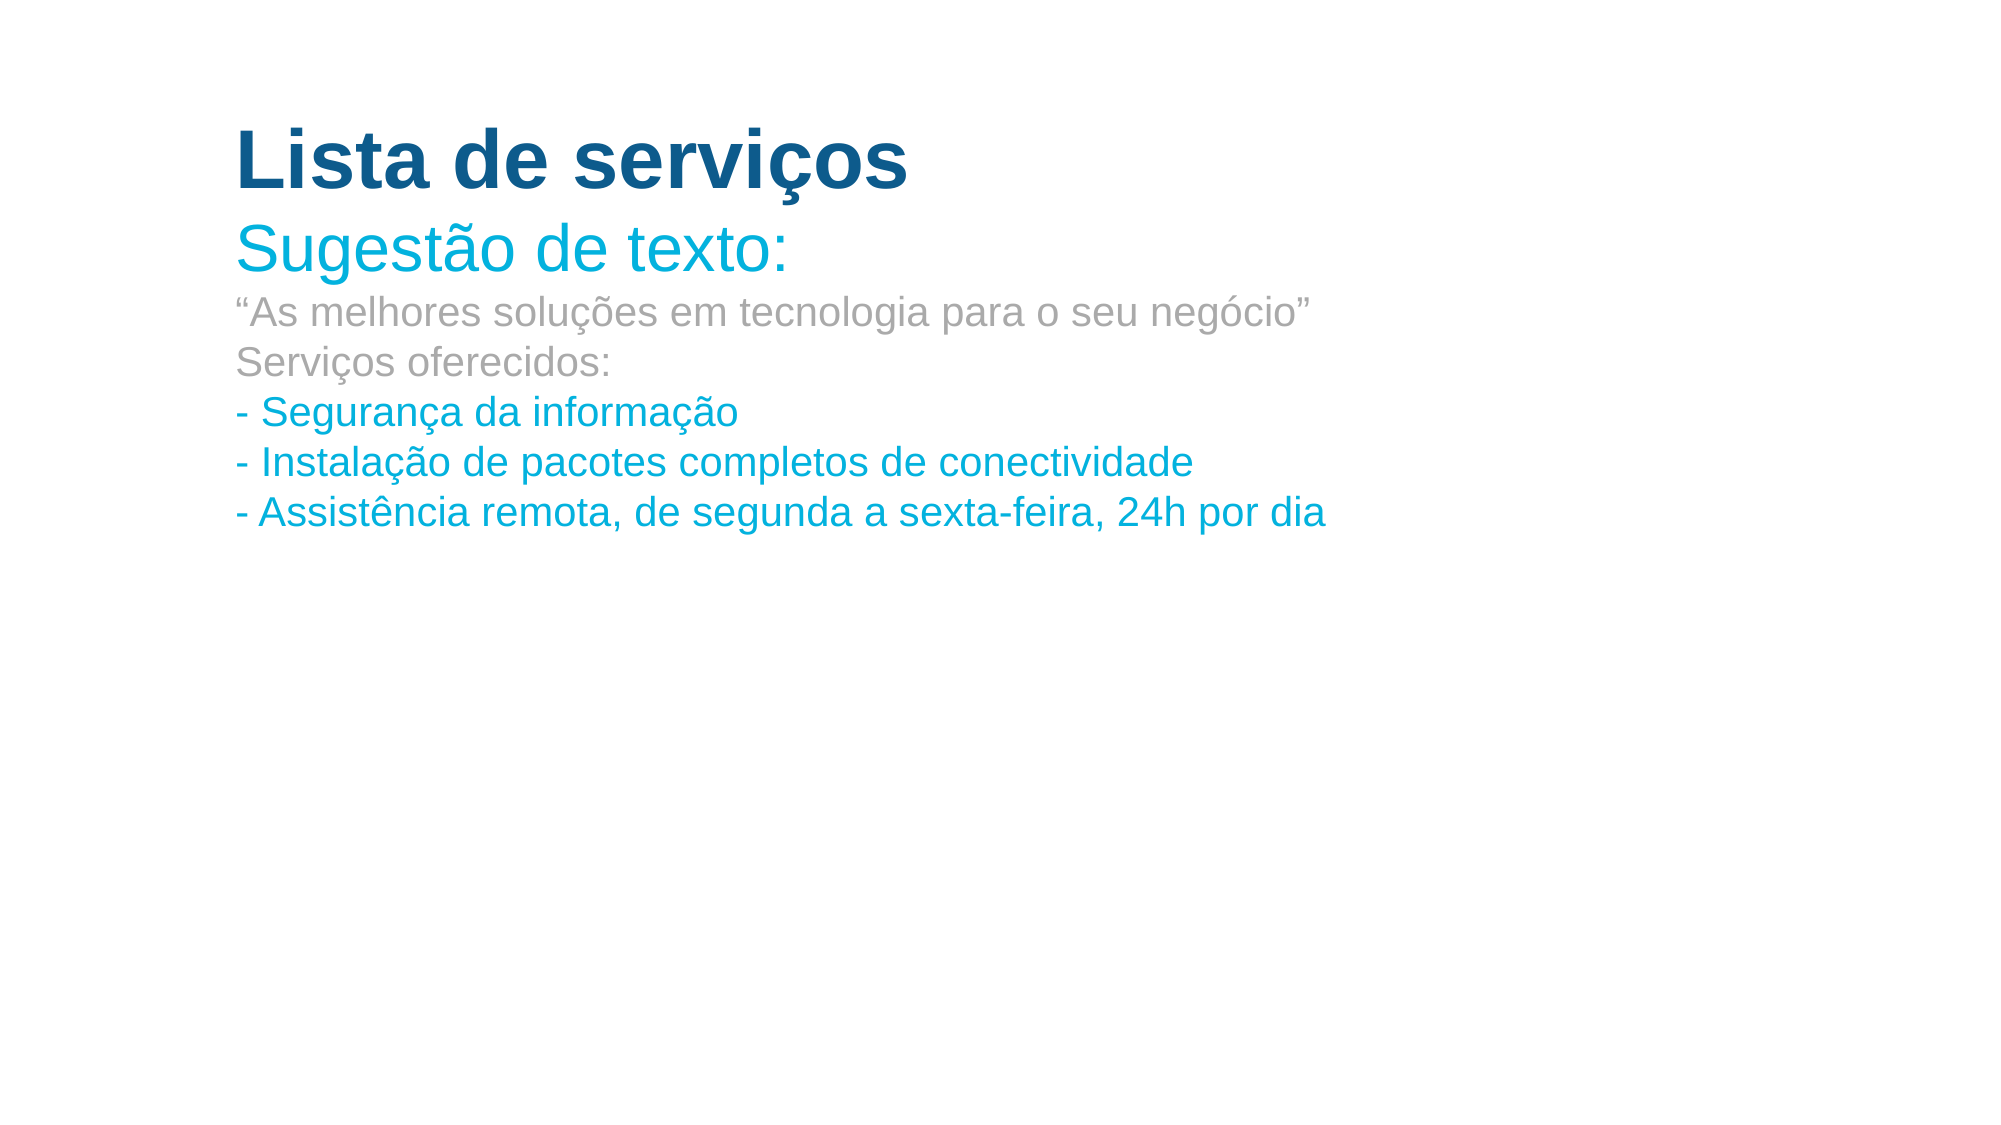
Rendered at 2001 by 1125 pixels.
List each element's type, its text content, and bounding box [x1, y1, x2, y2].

text_box Lista de serviços Sugestão de texto: “As melhores soluções em tecnologia para o seu negócio” Serviços oferecidos: - Segurança da informação - Instalação de pacotes completos de conectividade - Assistência remota, de segunda a sexta-feira, 24h por dia [220, 97, 1604, 543]
